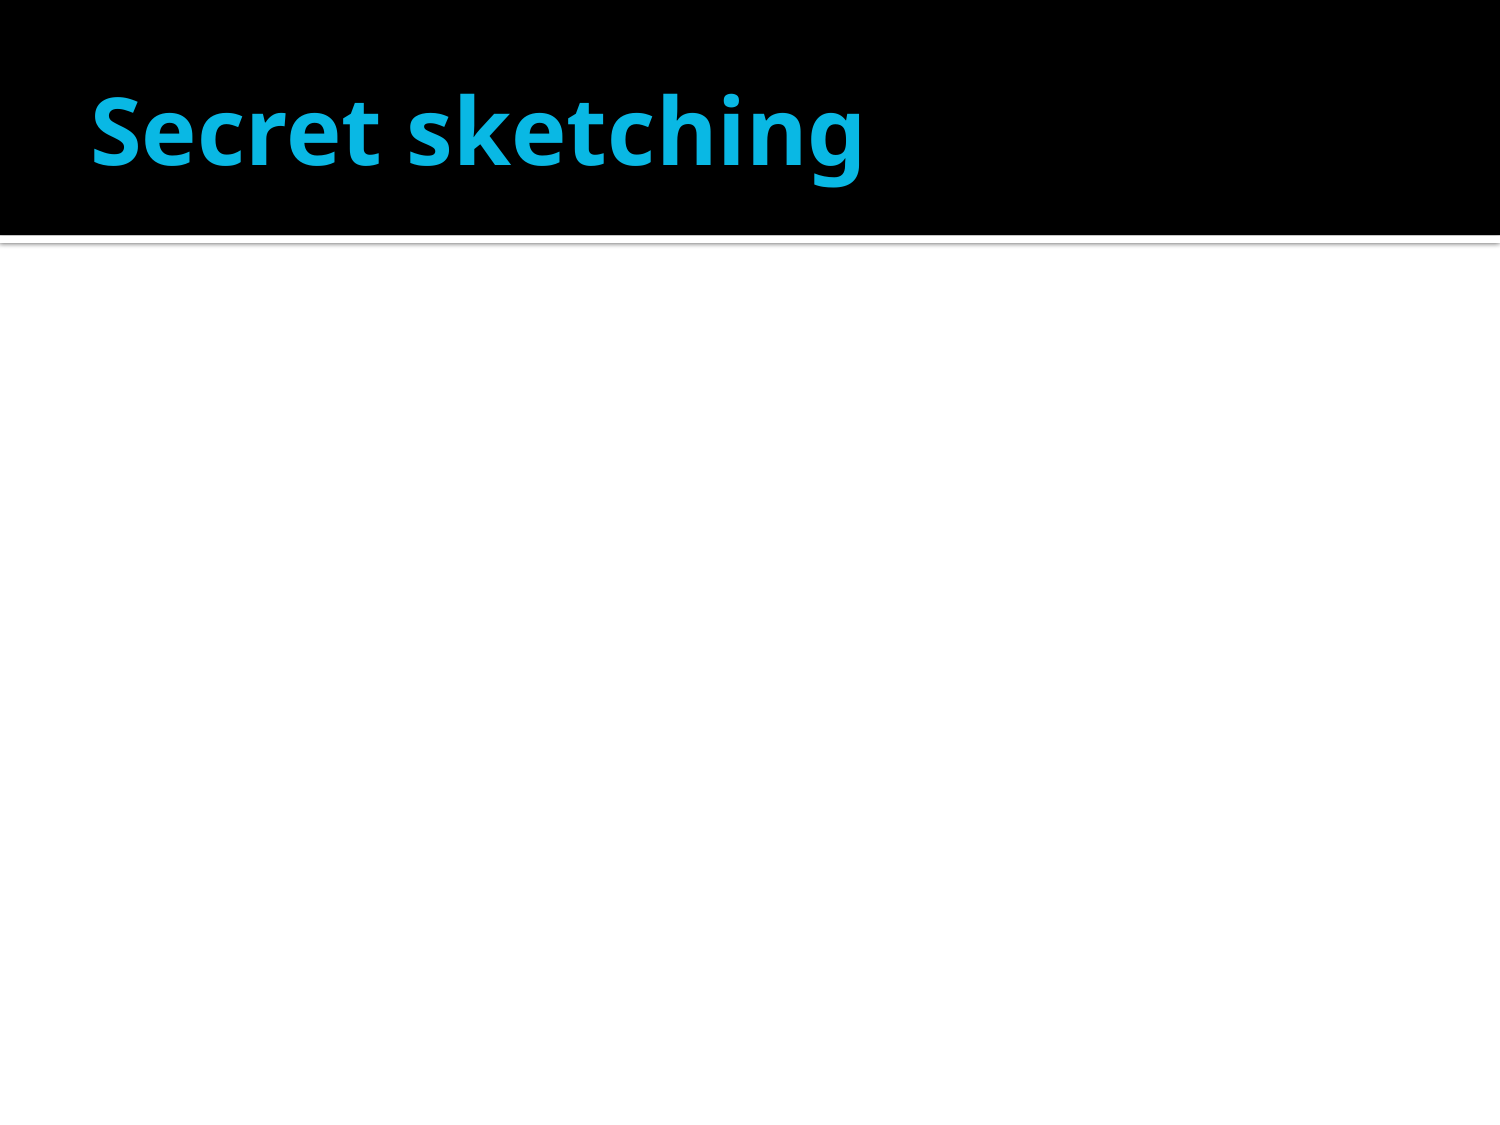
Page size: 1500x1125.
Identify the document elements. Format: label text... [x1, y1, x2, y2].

title Secret sketching [75, 25, 1425, 231]
